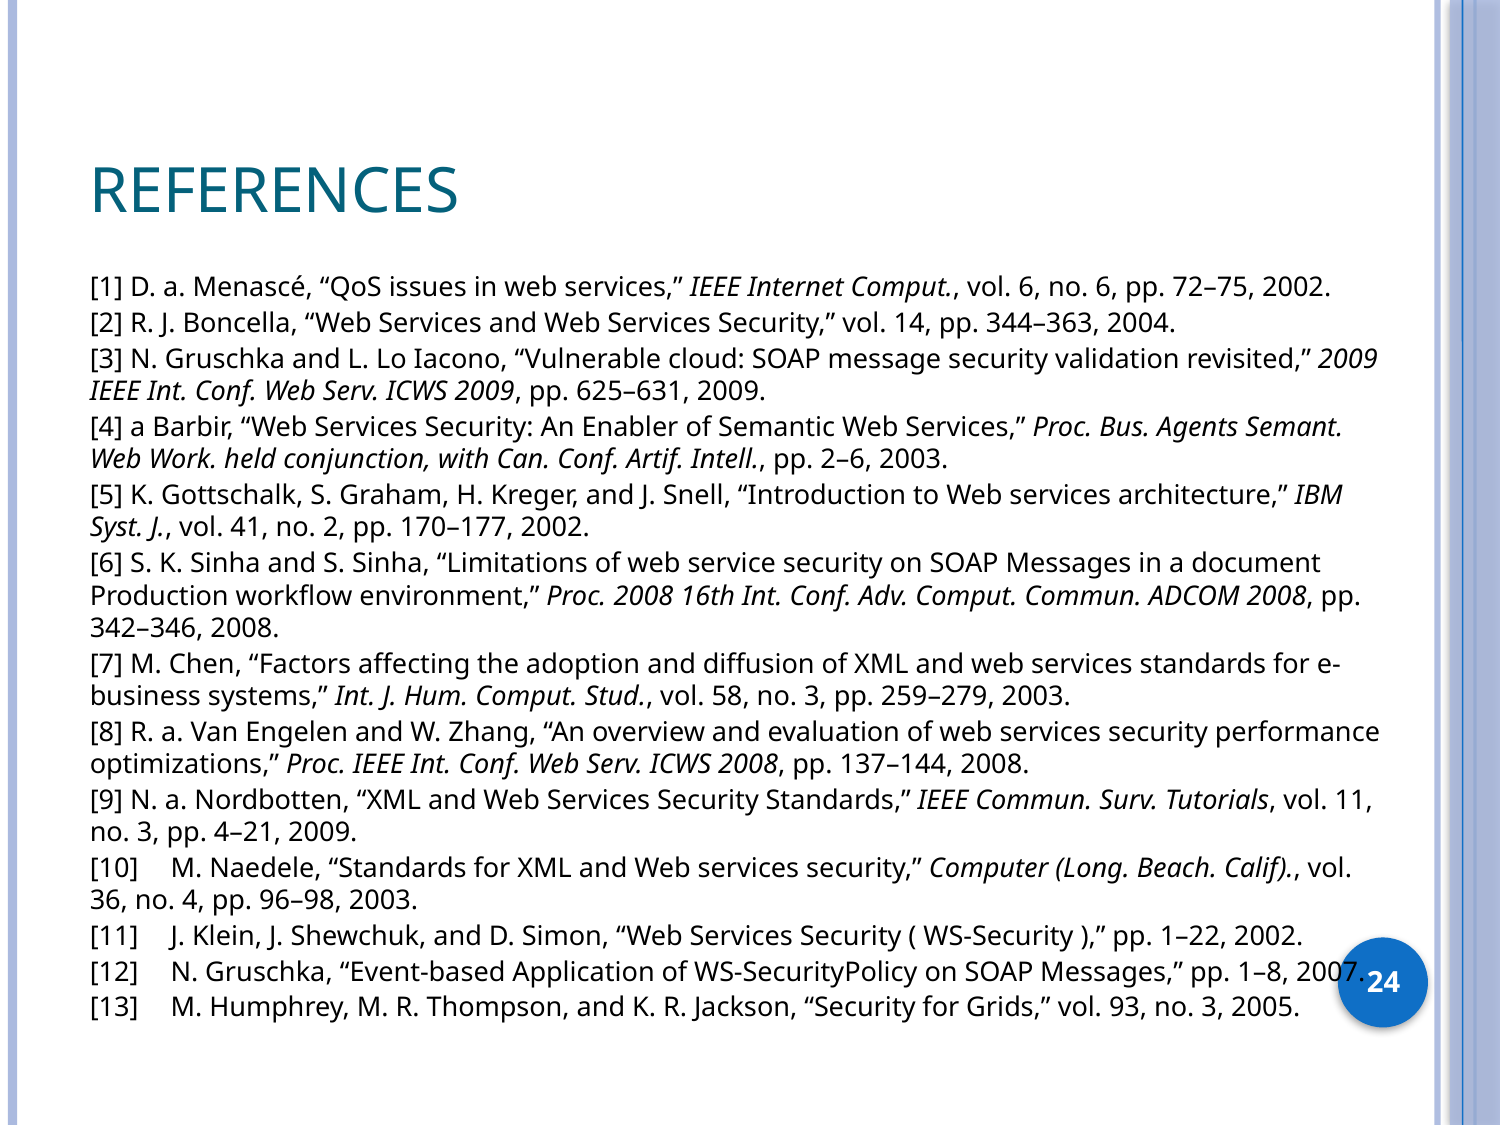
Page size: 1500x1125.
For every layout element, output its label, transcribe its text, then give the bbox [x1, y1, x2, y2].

title References [75, 45, 1300, 233]
slide_number 24 [1333, 940, 1434, 1027]
list [1] D. a. Menascé, “QoS issues in web services,” IEEE Internet Comput., vol. 6, no. 6, pp. 72–75, 2002. [2] R. J. Boncella, “Web Services and Web Services Security,” vol. 14, pp. 344–363, 2004. [3] N. Gruschka and L. Lo Iacono, “Vulnerable cloud: SOAP message security validation revisited,” 2009 IEEE Int. Conf. Web Serv. ICWS 2009, pp. 625–631, 2009. [4] a Barbir, “Web Services Security: An Enabler of Semantic Web Services,” Proc. Bus. Agents Semant. Web Work. held conjunction, with Can. Conf. Artif. Intell., pp. 2–6, 2003. [5] K. Gottschalk, S. Graham, H. Kreger, and J. Snell, “Introduction to Web services architecture,” IBM Syst. J., vol. 41, no. 2, pp. 170–177, 2002. [6] S. K. Sinha and S. Sinha, “Limitations of web service security on SOAP Messages in a document Production workflow environment,” Proc. 2008 16th Int. Conf. Adv. Comput. Commun. ADCOM 2008, pp. 342–346, 2008. [7] M. Chen, “Factors affecting the adoption and diffusion of XML and web services standards for e-business systems,” Int. J. Hum. Comput. Stud., vol. 58, no. 3, pp. 259–279, 2003. [8] R. a. Van Engelen and W. Zhang, “An overview and evaluation of web services security performance optimizations,” Proc. IEEE Int. Conf. Web Serv. ICWS 2008, pp. 137–144, 2008. [9] N. a. Nordbotten, “XML and Web Services Security Standards,” IEEE Commun. Surv. Tutorials, vol. 11, no. 3, pp. 4–21, 2009. [10] M. Naedele, “Standards for XML and Web services security,” Computer (Long. Beach. Calif)., vol. 36, no. 4, pp. 96–98, 2003. [11] J. Klein, J. Shewchuk, and D. Simon, “Web Services Security ( WS-Security ),” pp. 1–22, 2002. [12] N. Gruschka, “Event-based Application of WS-SecurityPolicy on SOAP Messages,” pp. 1–8, 2007. [13] M. Humphrey, M. R. Thompson, and K. R. Jackson, “Security for Grids,” vol. 93, no. 3, 2005. [75, 262, 1412, 1062]
